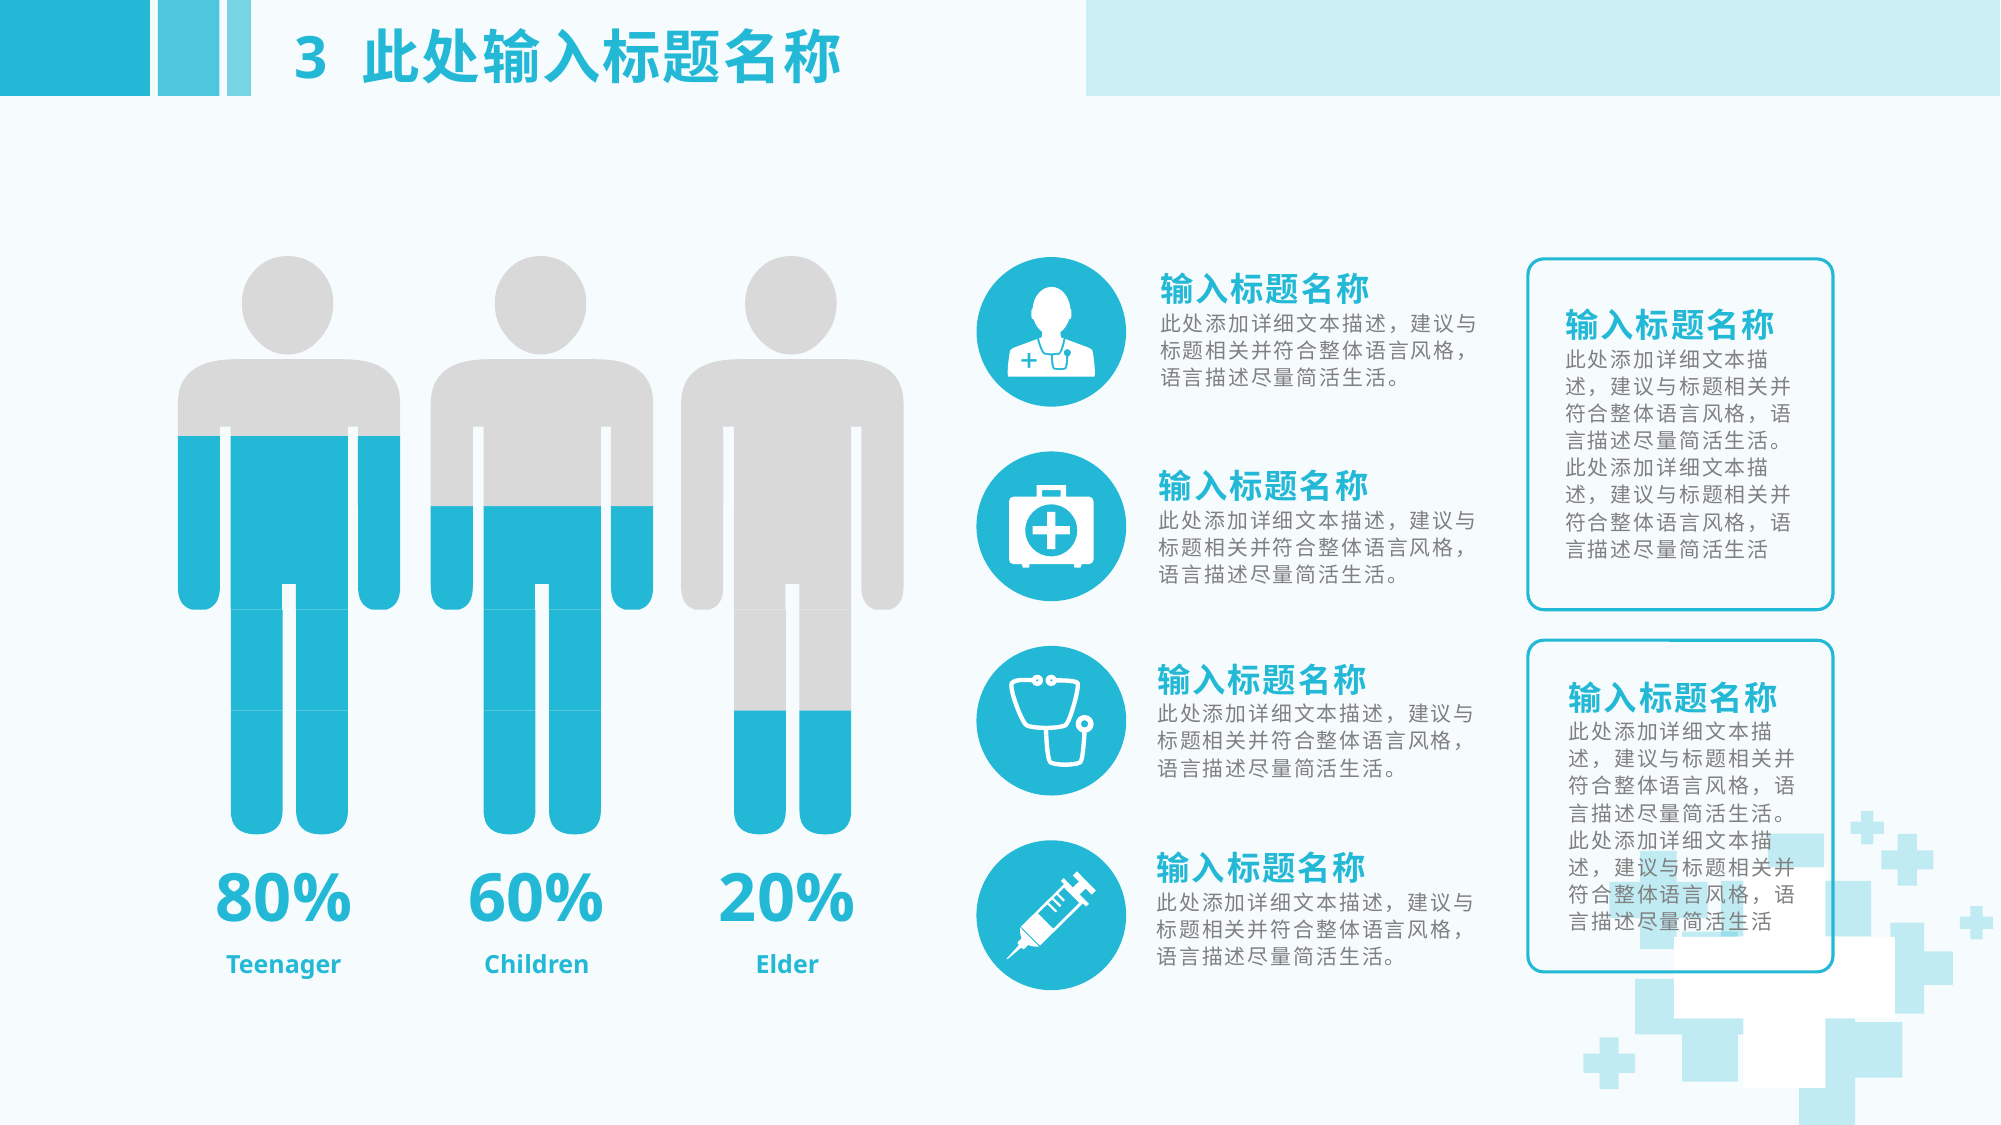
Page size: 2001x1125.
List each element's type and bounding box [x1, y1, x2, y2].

text_box [430, 255, 654, 983]
text_box [1583, 810, 1994, 1125]
text_box [976, 840, 1484, 991]
text_box [1527, 258, 1833, 625]
text_box [976, 645, 1485, 801]
text_box [177, 255, 401, 983]
text_box [976, 451, 1486, 608]
text_box [0, 0, 2000, 169]
text_box [0, 169, 2000, 1125]
text_box [681, 255, 904, 983]
text_box [1527, 640, 1833, 997]
text_box [976, 256, 1488, 410]
